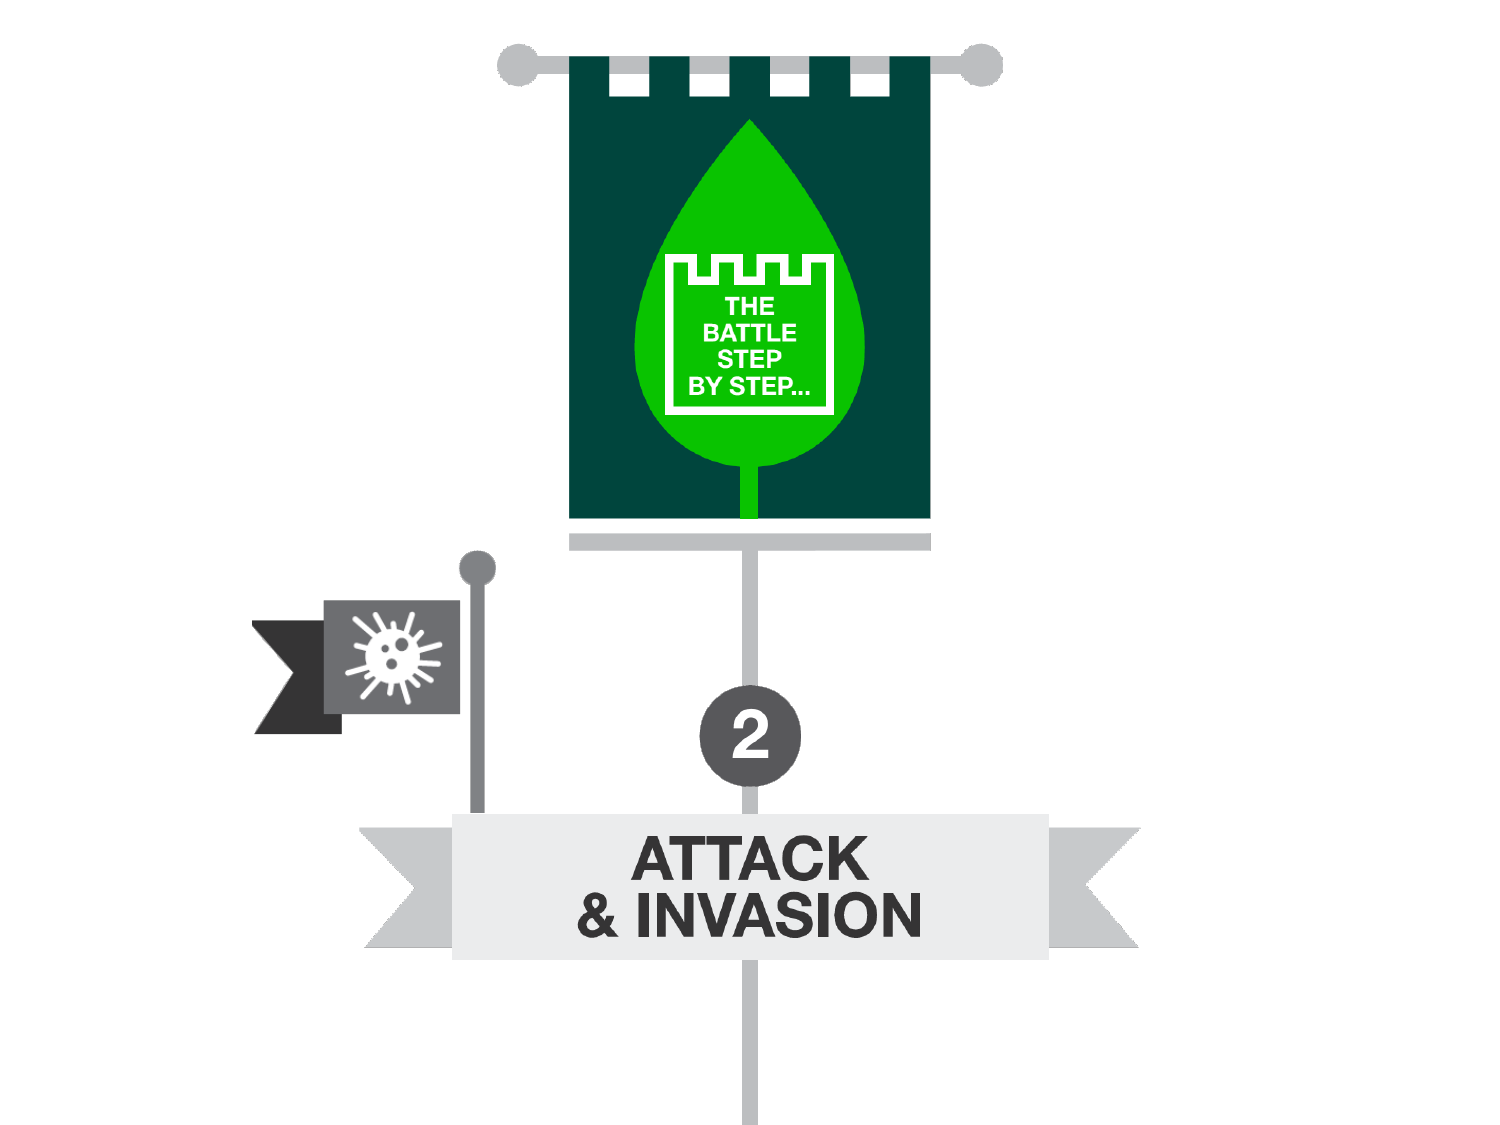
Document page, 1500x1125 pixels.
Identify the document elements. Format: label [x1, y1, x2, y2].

picture [252, 549, 1141, 960]
text_box [497, 968, 1003, 1125]
text_box [497, 43, 1003, 812]
picture [699, 685, 801, 787]
